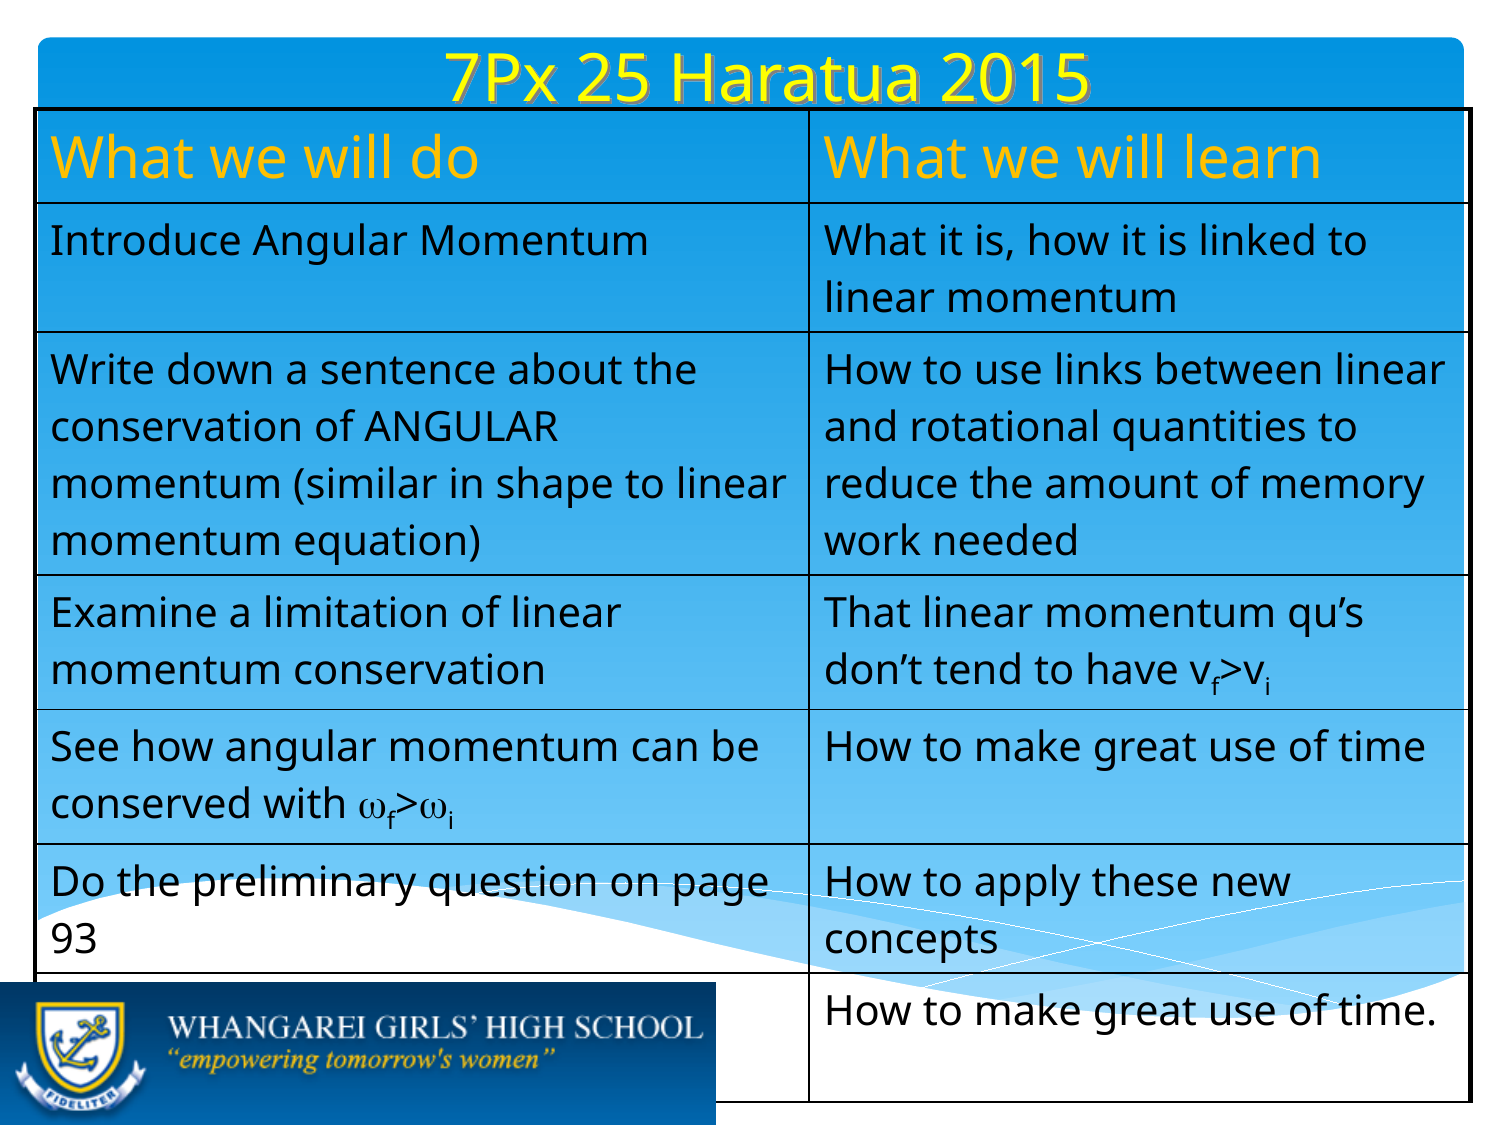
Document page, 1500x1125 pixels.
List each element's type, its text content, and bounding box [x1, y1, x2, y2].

table_header What we will do [37, 111, 808, 202]
table_cell How to apply these new concepts [810, 845, 1468, 972]
table_cell See how angular momentum can be conserved with f>i [37, 710, 808, 843]
table_header What we will learn [810, 111, 1468, 202]
table_cell Introduce Angular Momentum [37, 204, 808, 331]
text_box 7Px 25 Haratua 2015 [162, 24, 1375, 107]
table_cell Set new HW, a due date and have some HRT [37, 974, 808, 1101]
table_cell Write down a sentence about the conservation of ANGULAR momentum (similar in shape to linear momentum equation) [37, 333, 808, 574]
table_cell How to use links between linear and rotational quantities to reduce the amount of memory work needed [810, 333, 1468, 574]
picture [0, 982, 716, 1125]
table_cell How to make great use of time. [810, 974, 1468, 1101]
table_cell Do the preliminary question on page 93 [37, 845, 808, 972]
table_cell How to make great use of time [810, 710, 1468, 843]
table_cell That linear momentum qu’s don’t tend to have vf>vi [810, 576, 1468, 709]
table_cell Examine a limitation of linear momentum conservation [37, 576, 808, 709]
table_cell What it is, how it is linked to linear momentum [810, 204, 1468, 331]
